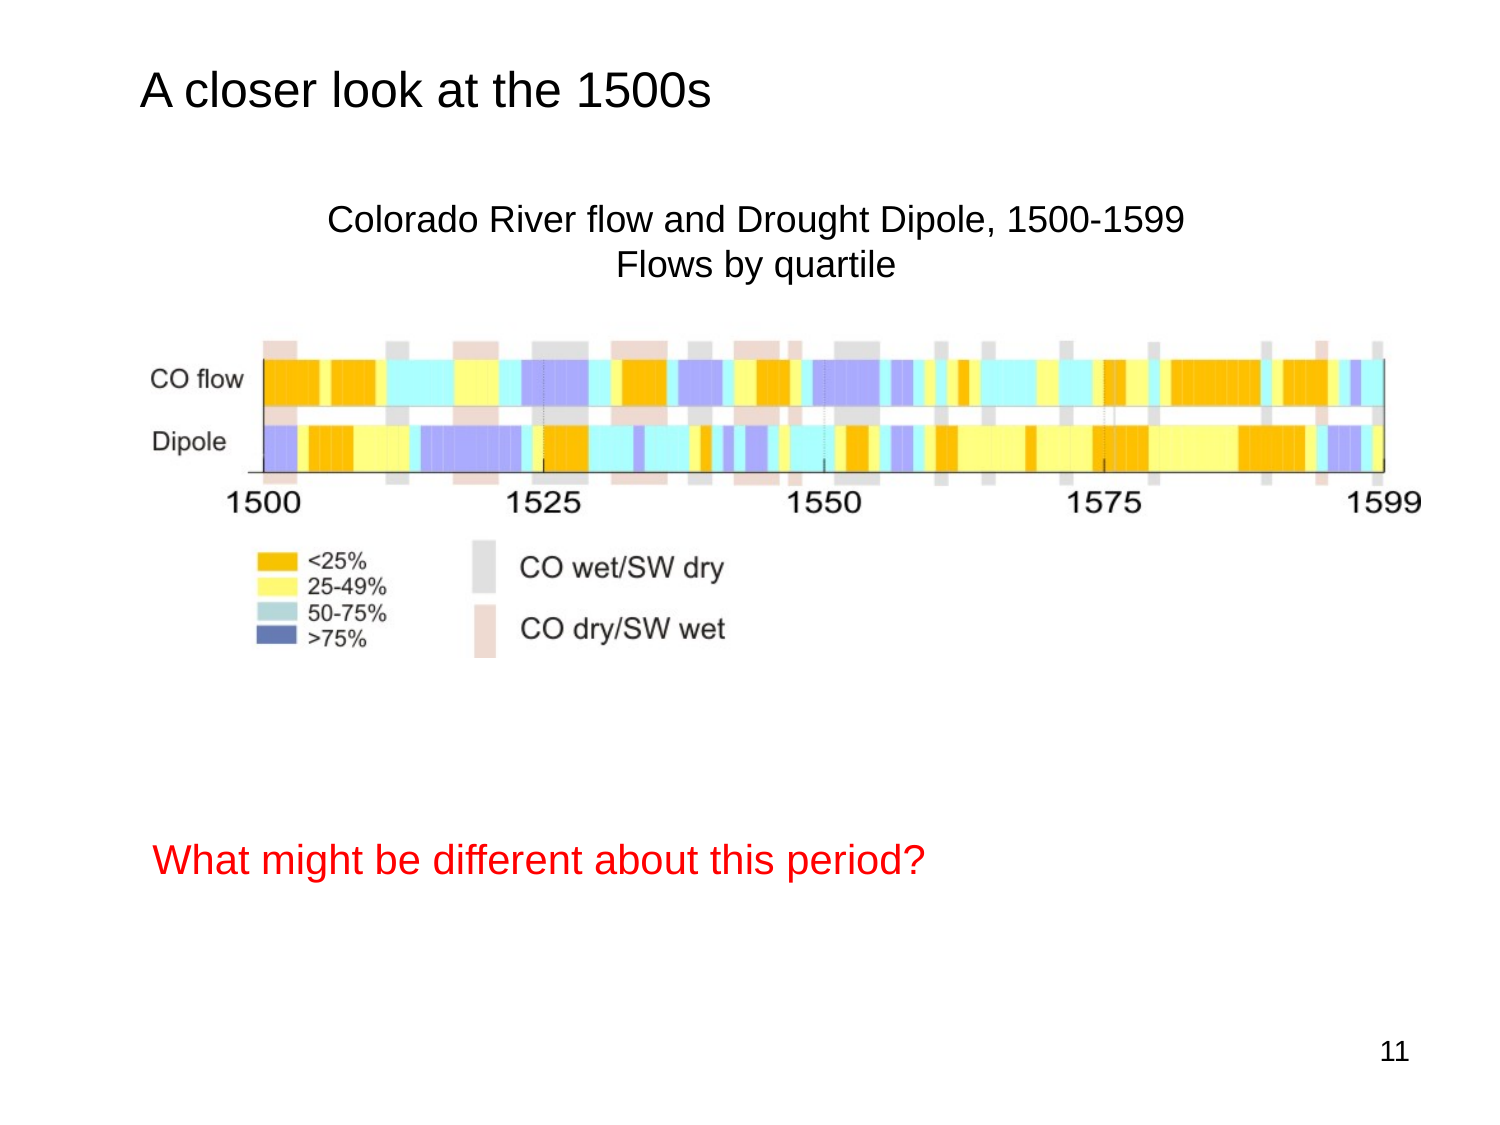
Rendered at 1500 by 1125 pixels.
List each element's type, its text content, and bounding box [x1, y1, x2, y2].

text_box [110, 173, 1427, 689]
text_box What might be different about this period? [137, 825, 988, 890]
slide_number 11 [1074, 1024, 1426, 1103]
picture [149, 262, 1421, 659]
text_box A closer look at the 1500s [125, 49, 775, 125]
text_box Colorado River flow and Drought Dipole, 1500-1599 Flows by quartile [149, 187, 1363, 261]
